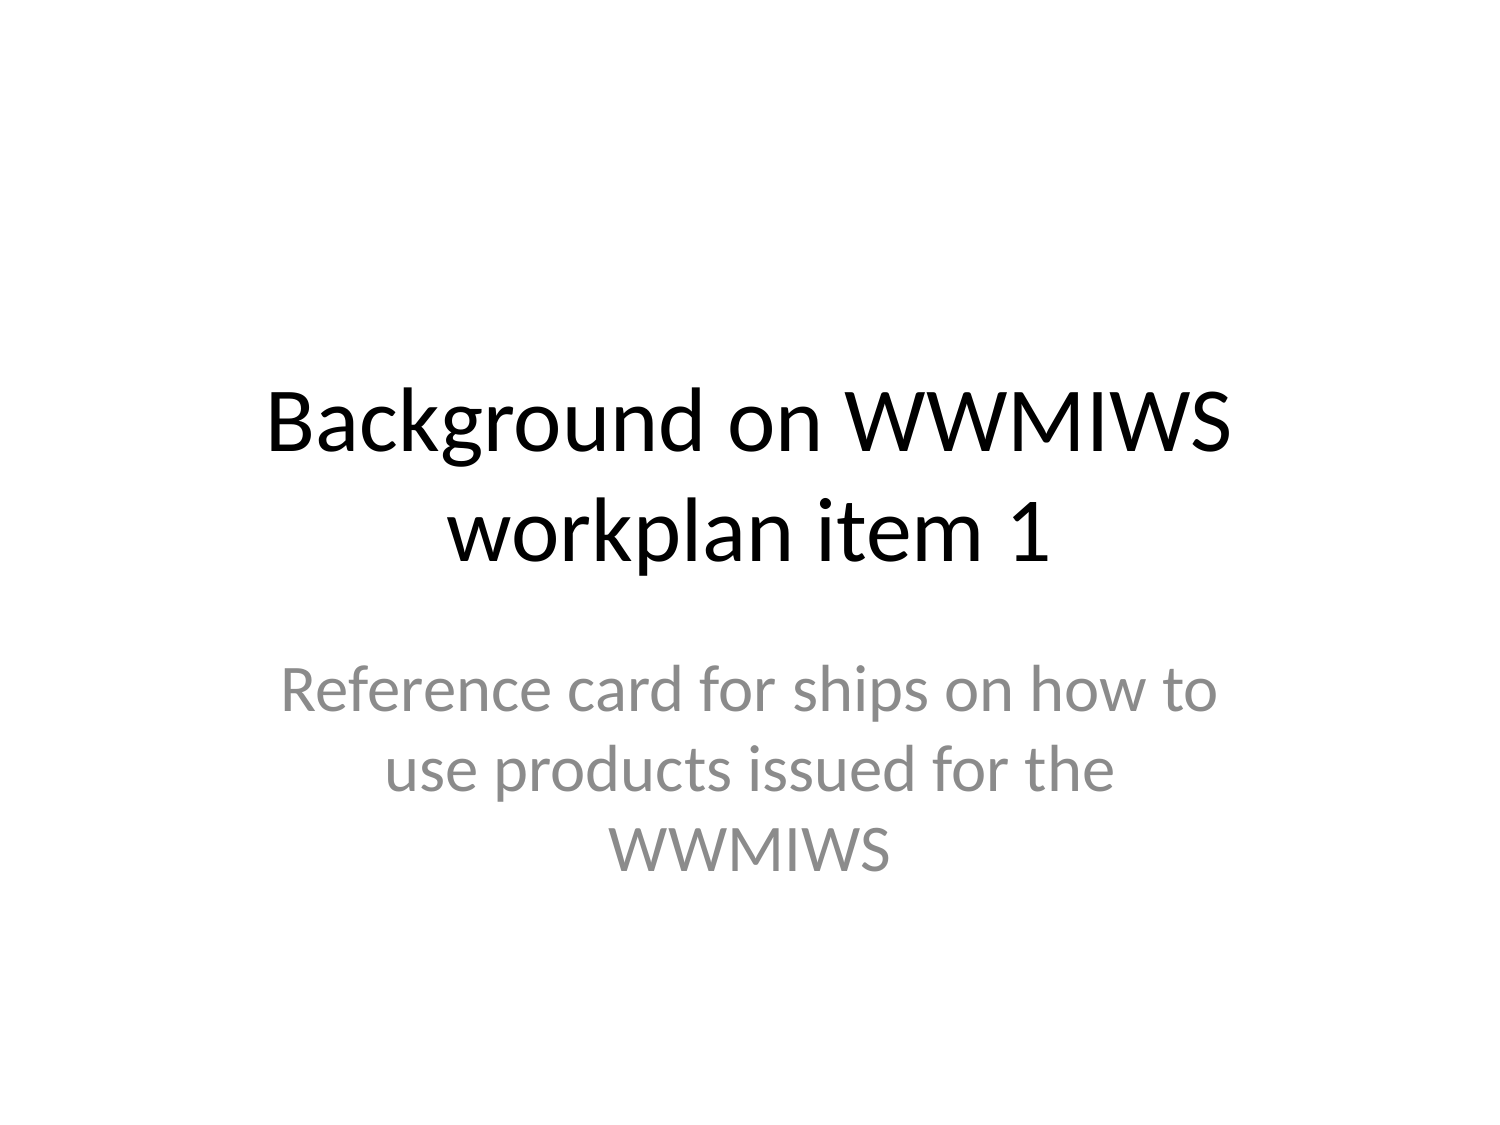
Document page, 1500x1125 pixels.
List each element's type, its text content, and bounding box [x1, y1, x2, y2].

subtitle Reference card for ships on how to use products issued for the WWMIWS [225, 637, 1275, 925]
title Background on WWMIWS workplan item 1 [112, 349, 1388, 591]
